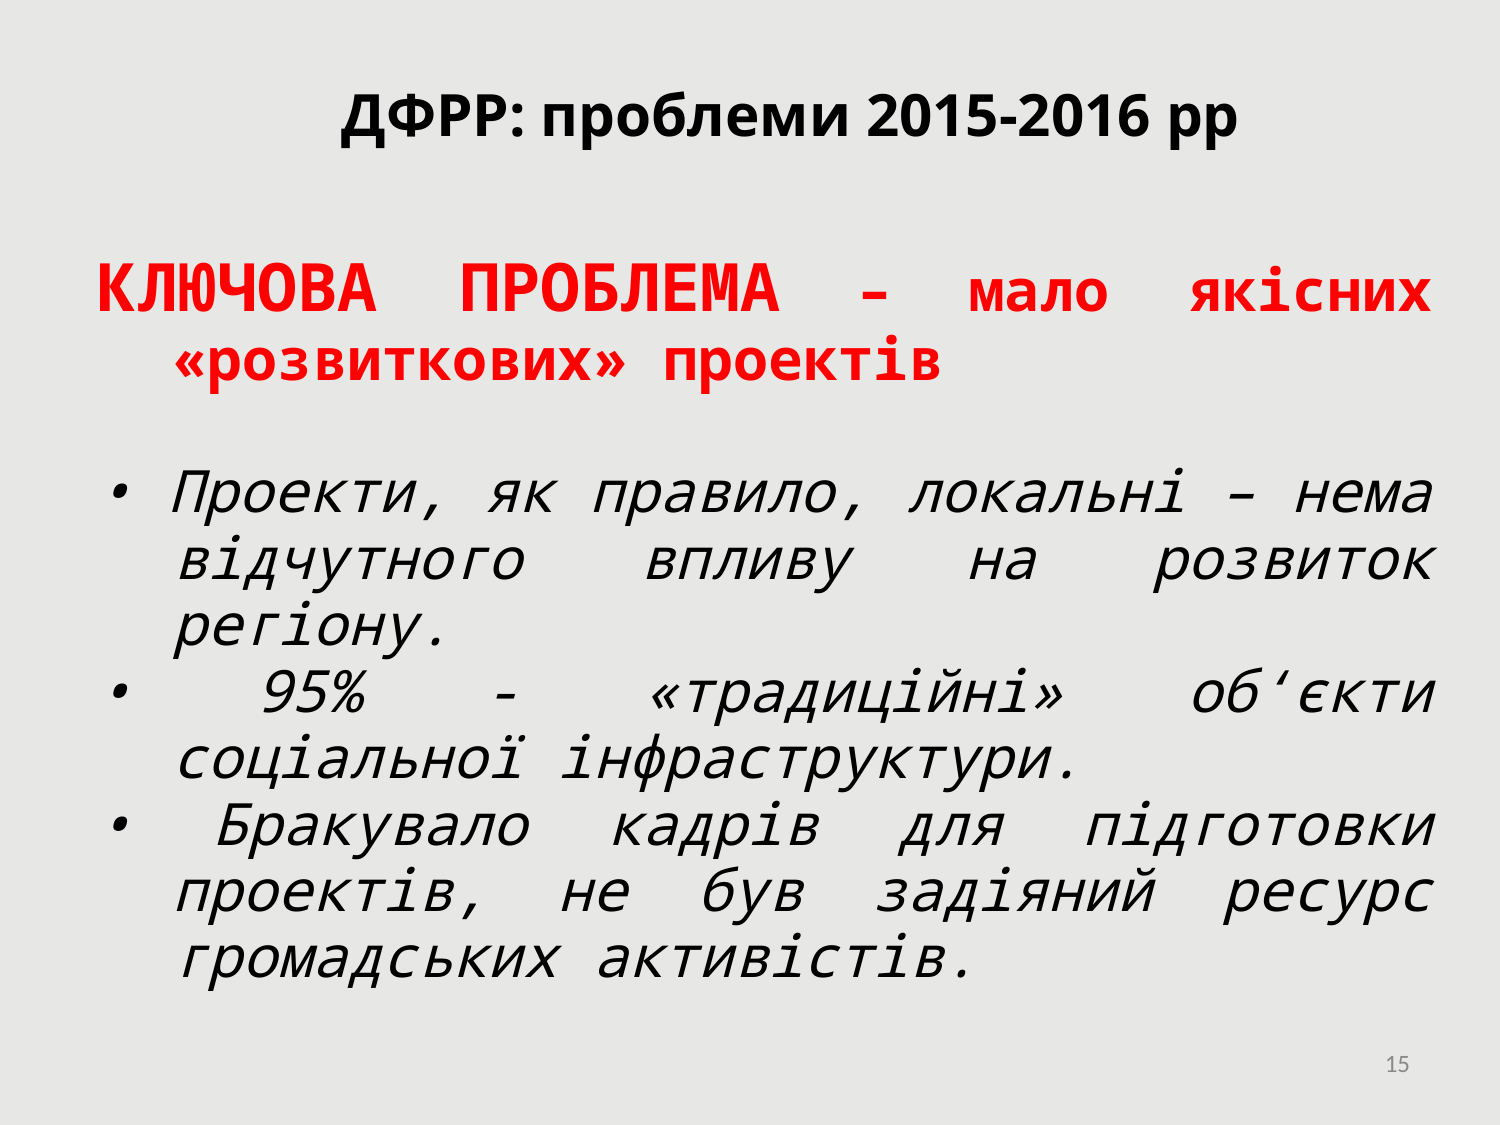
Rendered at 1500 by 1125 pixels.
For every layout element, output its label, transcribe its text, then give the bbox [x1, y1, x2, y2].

text_box ДФРР: проблеми 2015-2016 рр [144, 78, 1438, 155]
text_box КЛЮЧОВА ПРОБЛЕМА – мало якісних «розвиткових» проектів • Проекти, як правило, локальні – нема відчутного впливу на розвиток регіону. • 95% - «традиційні» об‘єкти соціальної інфраструктури. • Бракувало кадрів для підготовки проектів, не був задіяний ресурс громадських активістів. [53, 243, 1447, 1094]
